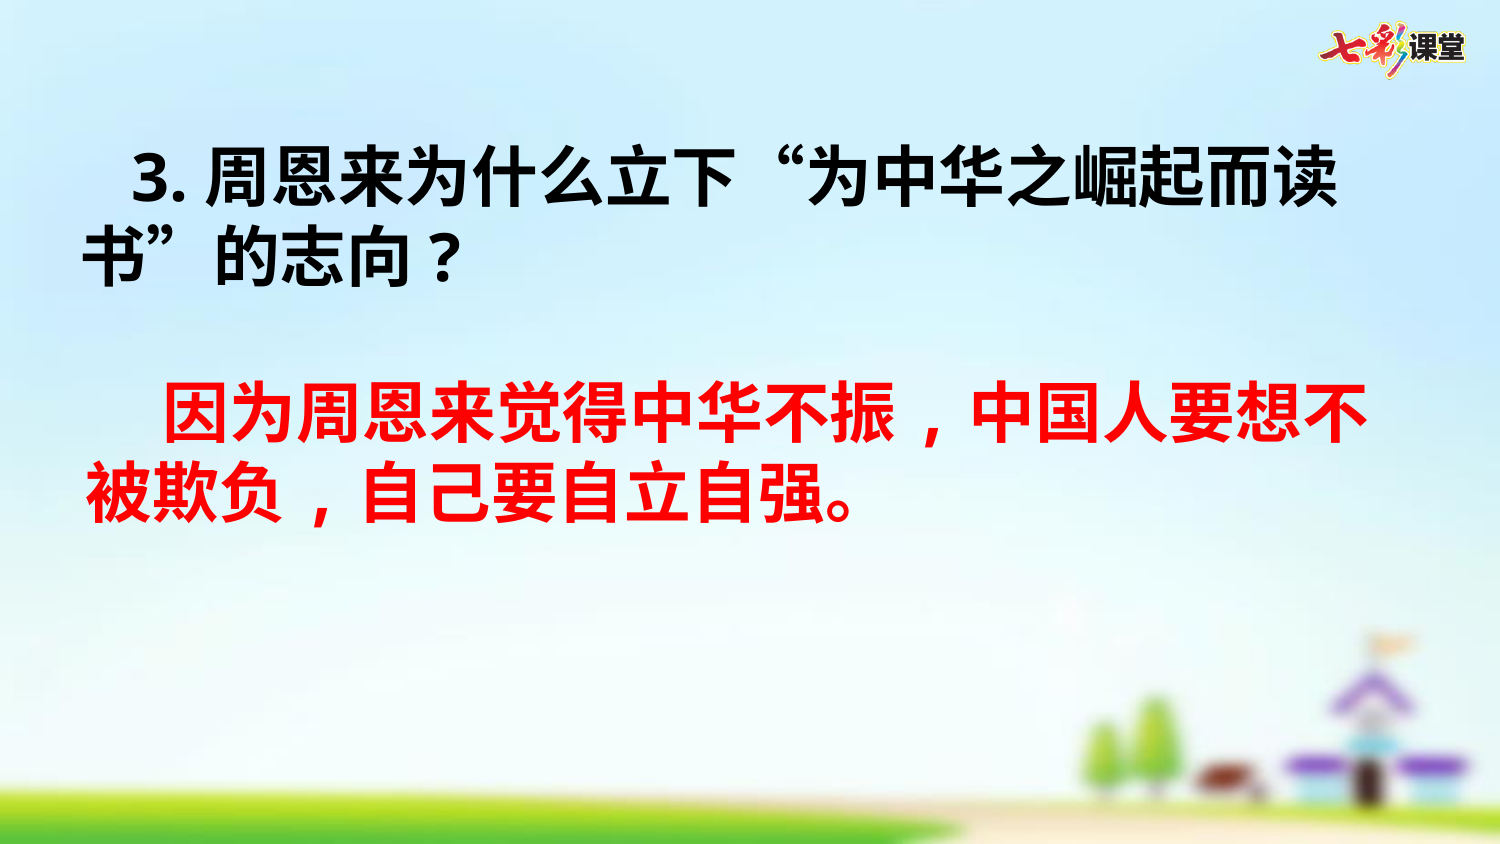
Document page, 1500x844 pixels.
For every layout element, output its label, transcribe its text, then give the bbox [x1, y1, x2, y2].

picture [0, 0, 1500, 844]
text_box 3.周恩来为什么立下“为中华之崛起而读书”的志向? [64, 126, 1412, 302]
text_box 因为周恩来觉得中华不振,中国人要想不被欺负,自己要自立自强。 [70, 363, 1436, 538]
